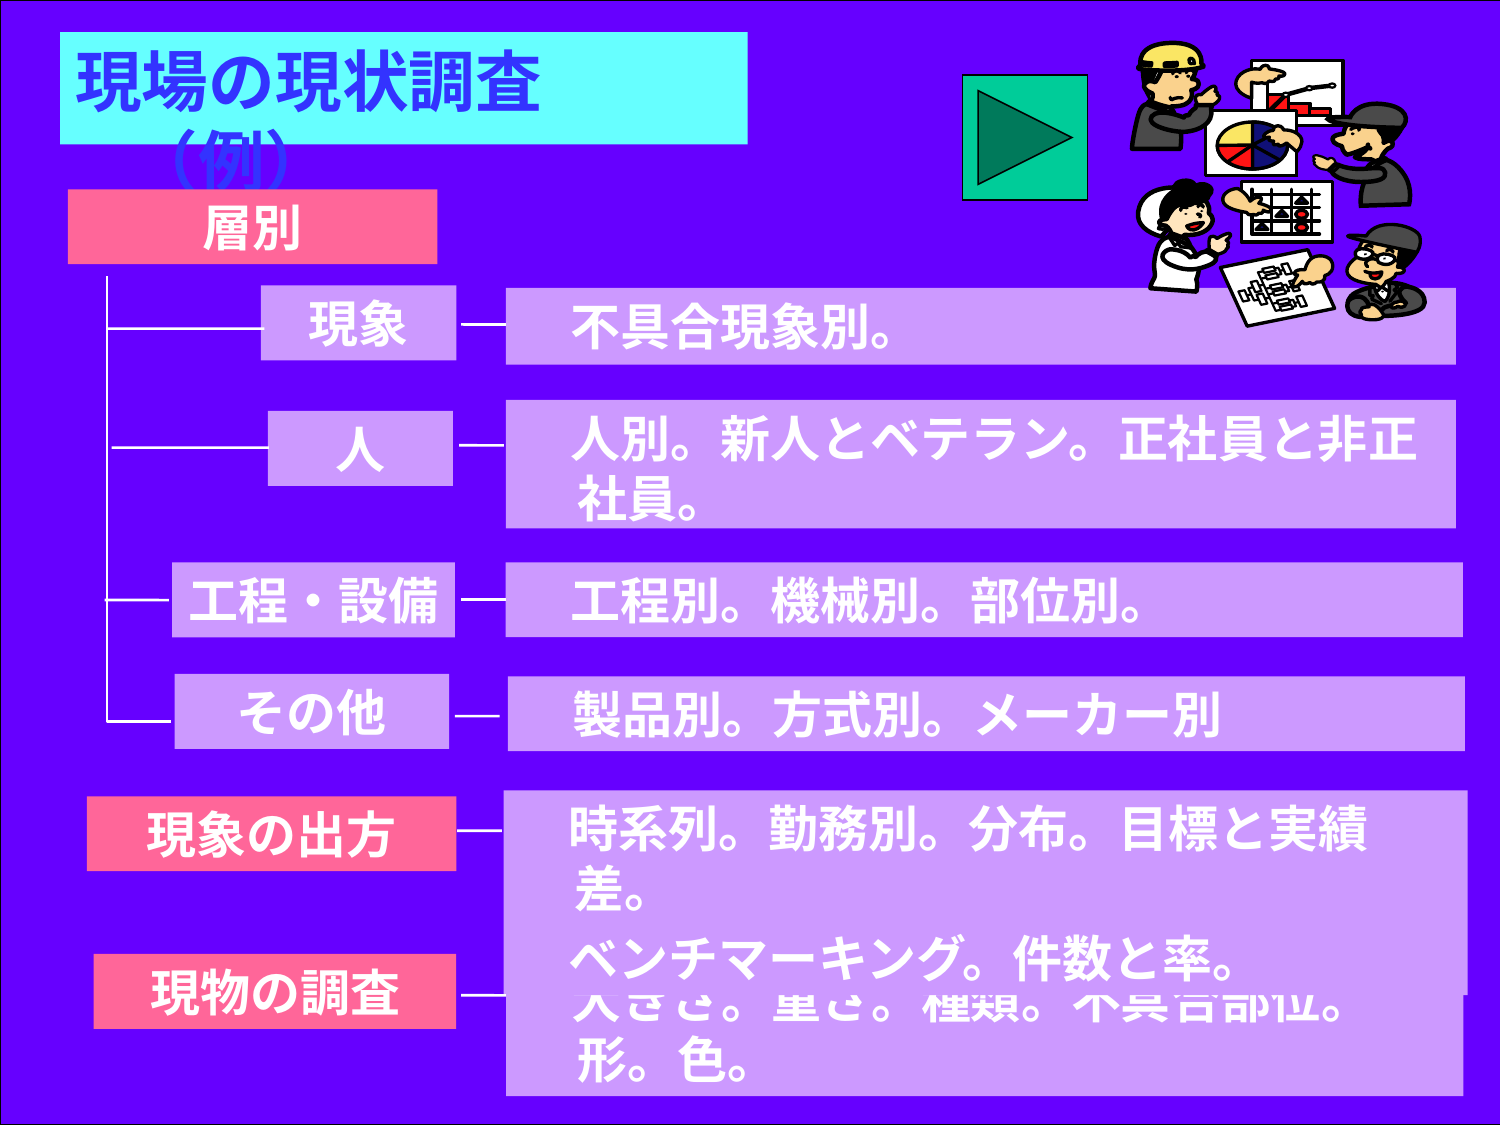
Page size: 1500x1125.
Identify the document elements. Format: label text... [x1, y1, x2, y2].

text_box 不具合現象別。 [505, 287, 1456, 365]
text_box 工程別。機械別。部位別。 [505, 562, 1463, 638]
text_box [107, 329, 154, 600]
text_box その他 [174, 673, 450, 749]
text_box [0, 0, 1500, 1125]
text_box 現象の出方 [86, 796, 457, 872]
text_box [107, 601, 172, 722]
picture [1128, 39, 1428, 328]
text_box 時系列。勤務別。分布。目標と実績差。 ベンチマーキング。件数と率。 [503, 790, 1468, 996]
text_box 現象 [260, 285, 457, 361]
list 現場の現状調査（例） [60, 32, 748, 145]
text_box 層別 [67, 189, 438, 265]
text_box 工程・設備 [172, 562, 455, 638]
text_box 製品別。方式別。メーカー別 [507, 676, 1465, 752]
text_box 現物の調査 [93, 953, 457, 1029]
text_box [107, 276, 115, 328]
text_box [962, 75, 1088, 201]
text_box 大きさ。重さ。種類。不具合部位。形。色。 [506, 996, 1464, 1097]
list 人 [267, 410, 453, 486]
text_box 人別。新人とベテラン。正社員と非正社員。 [505, 399, 1456, 529]
